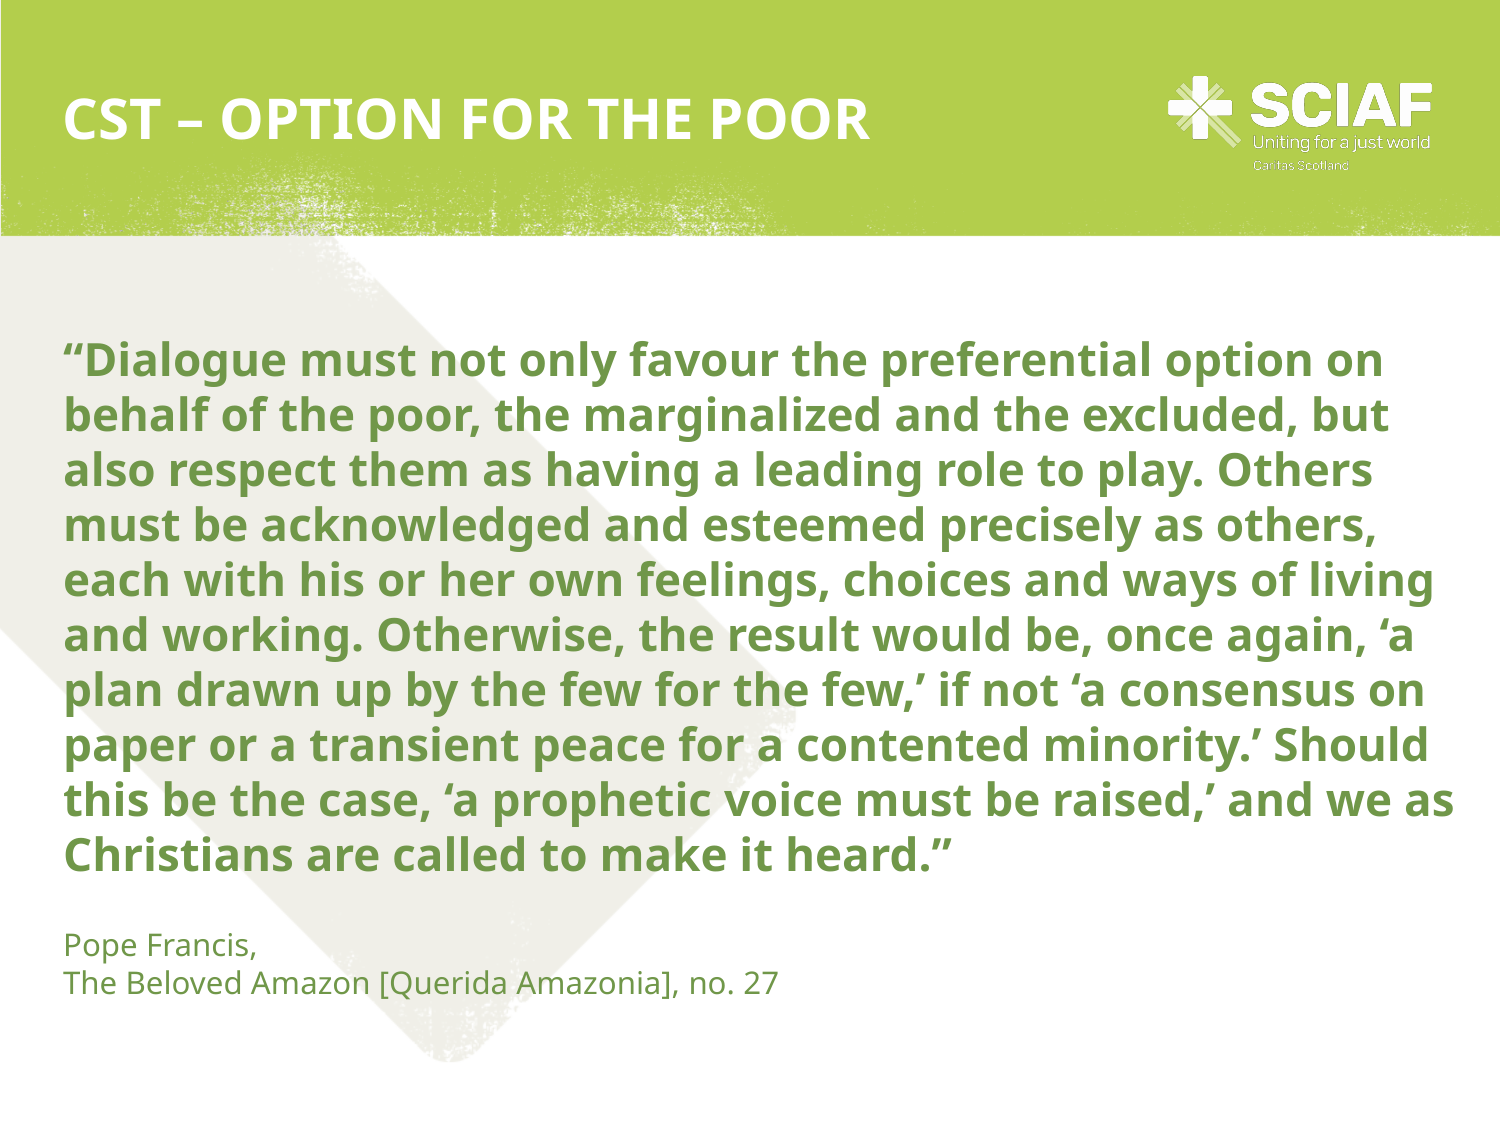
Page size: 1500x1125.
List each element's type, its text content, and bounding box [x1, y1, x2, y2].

text_box “Dialogue must not only favour the preferential option on behalf of the poor, the marginalized and the excluded, but also respect them as having a leading role to play. Others must be acknowledged and esteemed precisely as others, each with his or her own feelings, choices and ways of living and working. Otherwise, the result would be, once again, ‘a plan drawn up by the few for the few,’ if not ‘a consensus on paper or a transient peace for a contented minority.’ Should this be the case, ‘a prophetic voice must be raised,’ and we as Christians are called to make it heard.” Pope Francis, The Beloved Amazon [Querida Amazonia], no. 27 [821, 323, 1471, 1008]
text_box [0, 262, 1500, 1125]
picture [0, 0, 1500, 1082]
